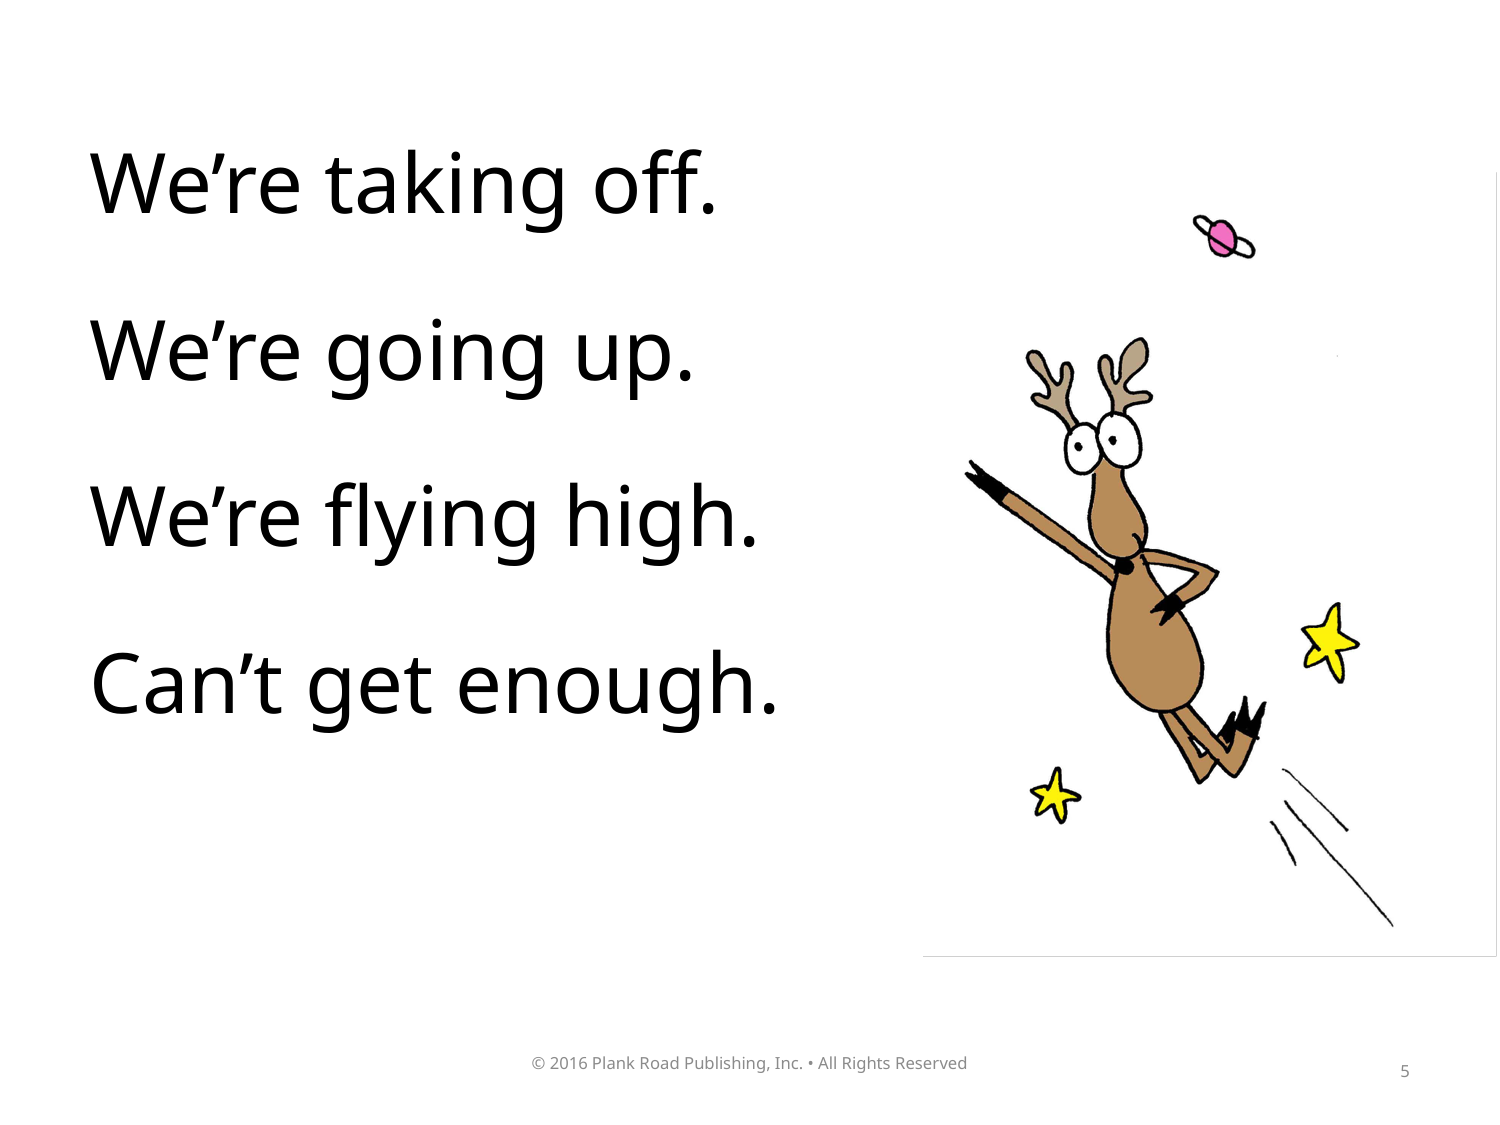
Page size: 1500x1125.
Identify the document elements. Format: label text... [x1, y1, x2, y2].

slide_number 5 [1074, 1042, 1425, 1103]
list We’re taking off. We’re going up. We’re flying high. Can’t get enough. [75, 72, 1425, 1014]
picture [921, 171, 1498, 957]
